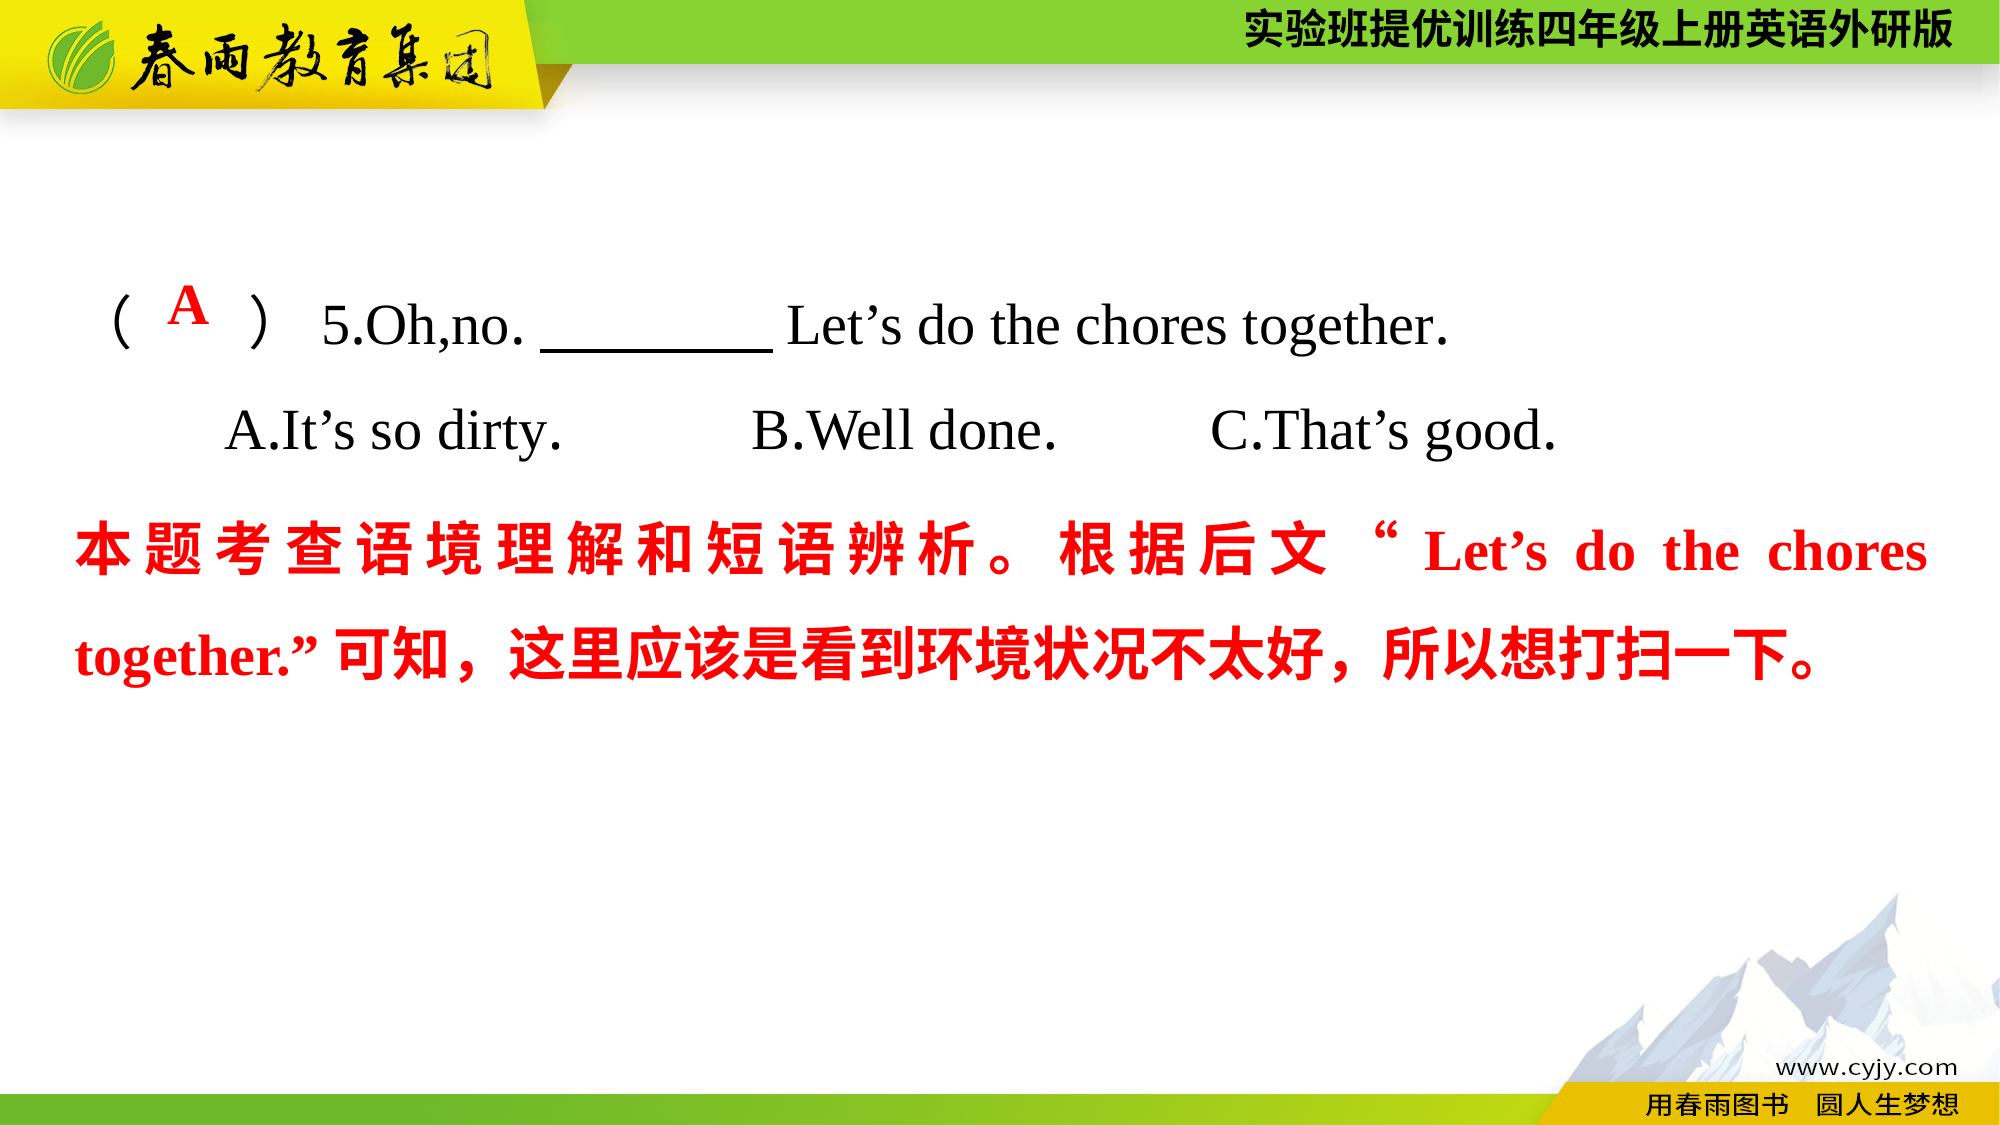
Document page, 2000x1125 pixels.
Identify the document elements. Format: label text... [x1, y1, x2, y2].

text_box A [152, 258, 225, 344]
picture [0, 0, 2000, 1125]
text_box 本题考查语境理解和短语辨析。根据后文“Let’s do the chores together.”可知，这里应该是看到环境状况不太好，所以想打扫一下。 [59, 469, 1944, 695]
list （ ）5.Oh,no. Let’s do the chores together. A.It’s so dirty. B.Well done. C.That’s good. [59, 243, 1944, 469]
